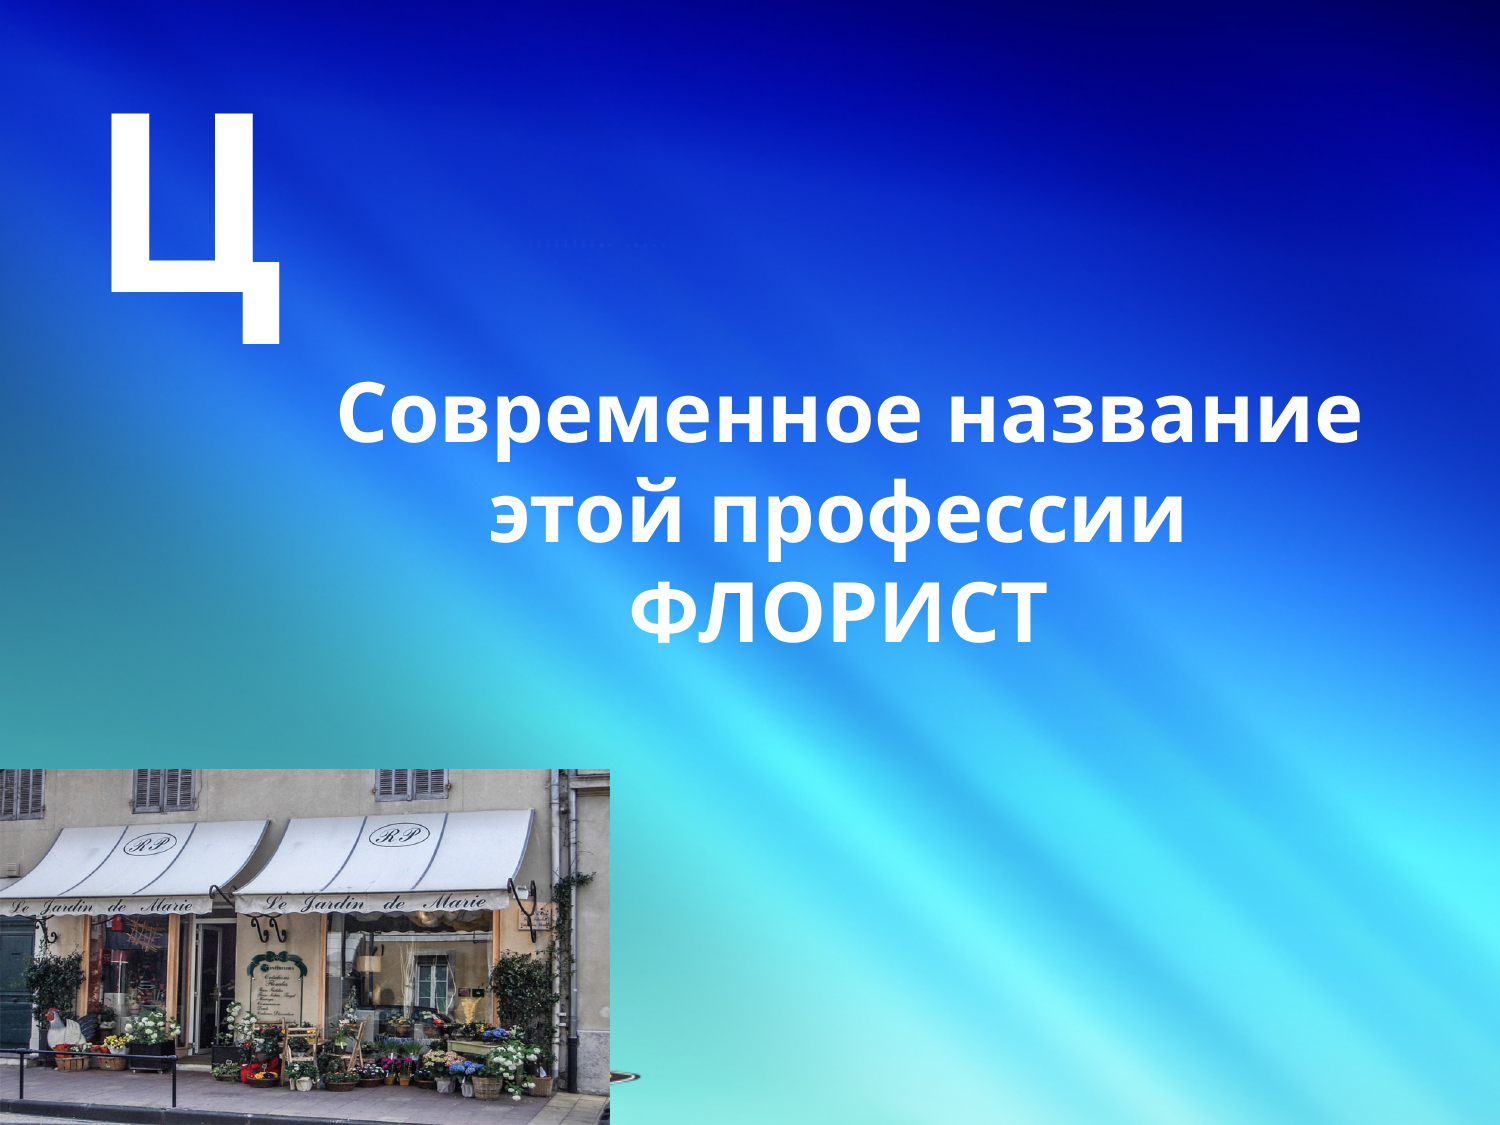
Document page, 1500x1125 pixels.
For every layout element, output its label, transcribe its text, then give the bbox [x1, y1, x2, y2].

picture [0, 0, 1500, 1125]
text_box Современное название этой профессии ФЛОРИСТ [304, 351, 1395, 667]
text_box Ц [58, 35, 317, 350]
